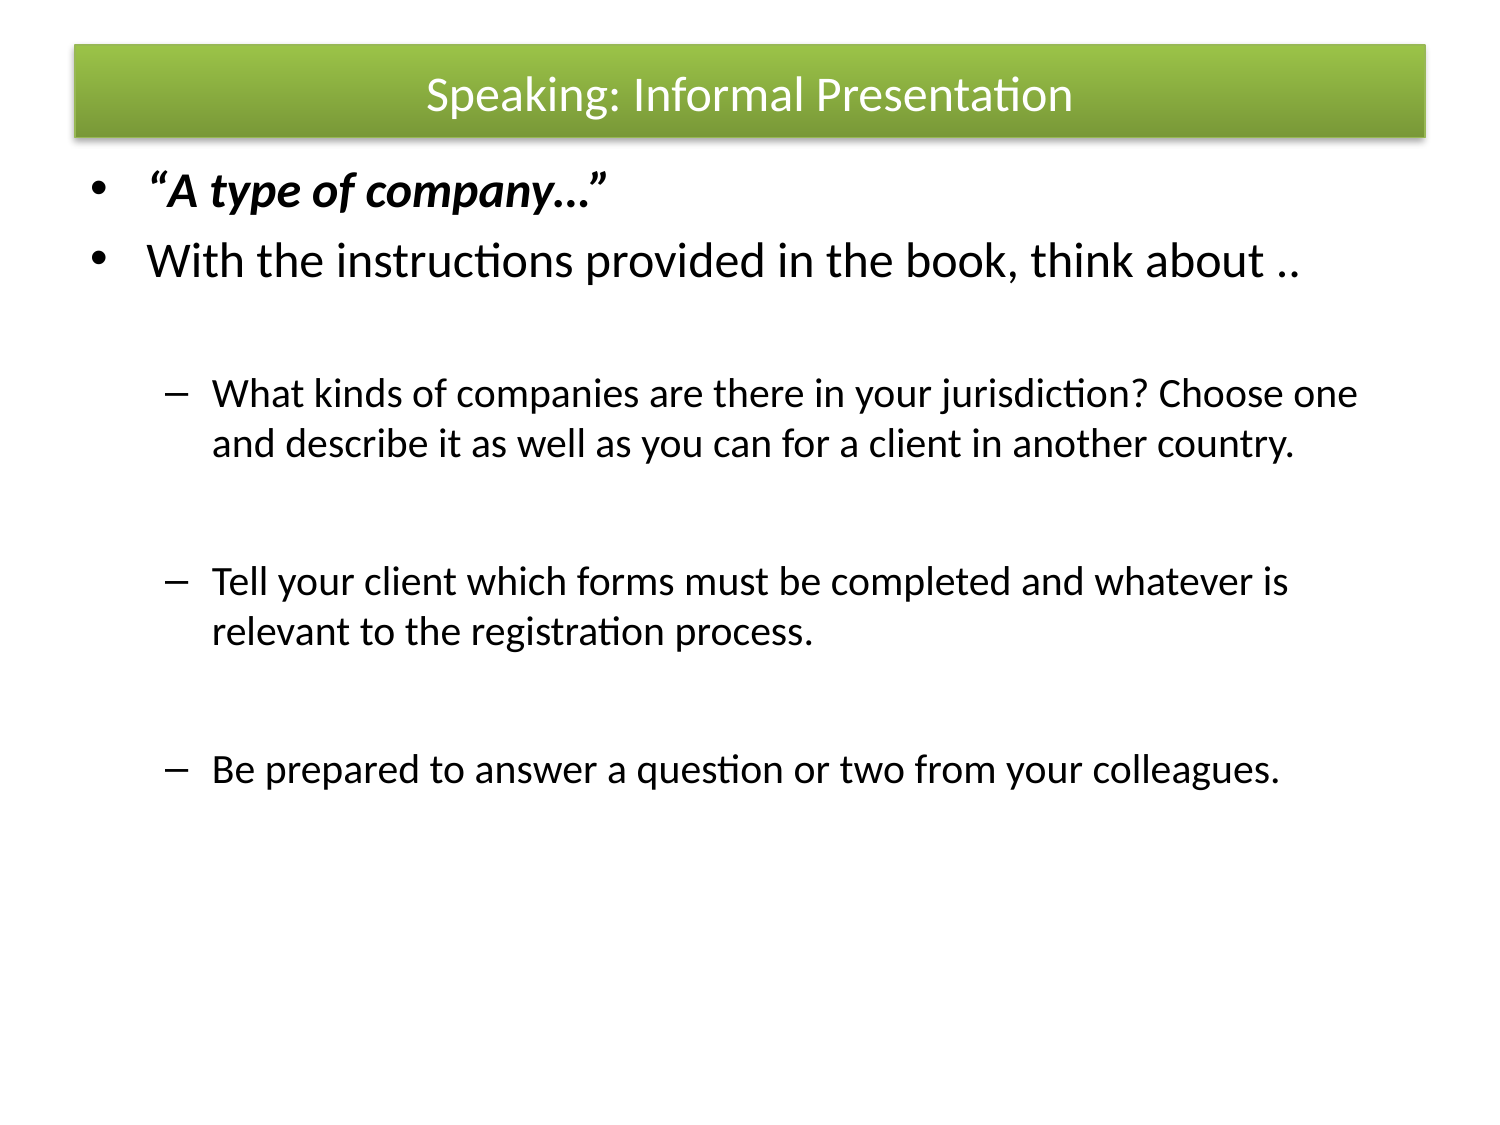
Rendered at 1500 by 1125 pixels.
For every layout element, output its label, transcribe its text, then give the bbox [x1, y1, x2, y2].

title Speaking: Informal Presentation [74, 44, 1426, 138]
list “A type of company…” With the instructions provided in the book, think about .. What kinds of companies are there in your jurisdiction? Choose one and describe it as well as you can for a client in another country. Tell your client which forms must be completed and whatever is relevant to the registration process. Be prepared to answer a question or two from your colleagues. [75, 149, 1425, 1005]
